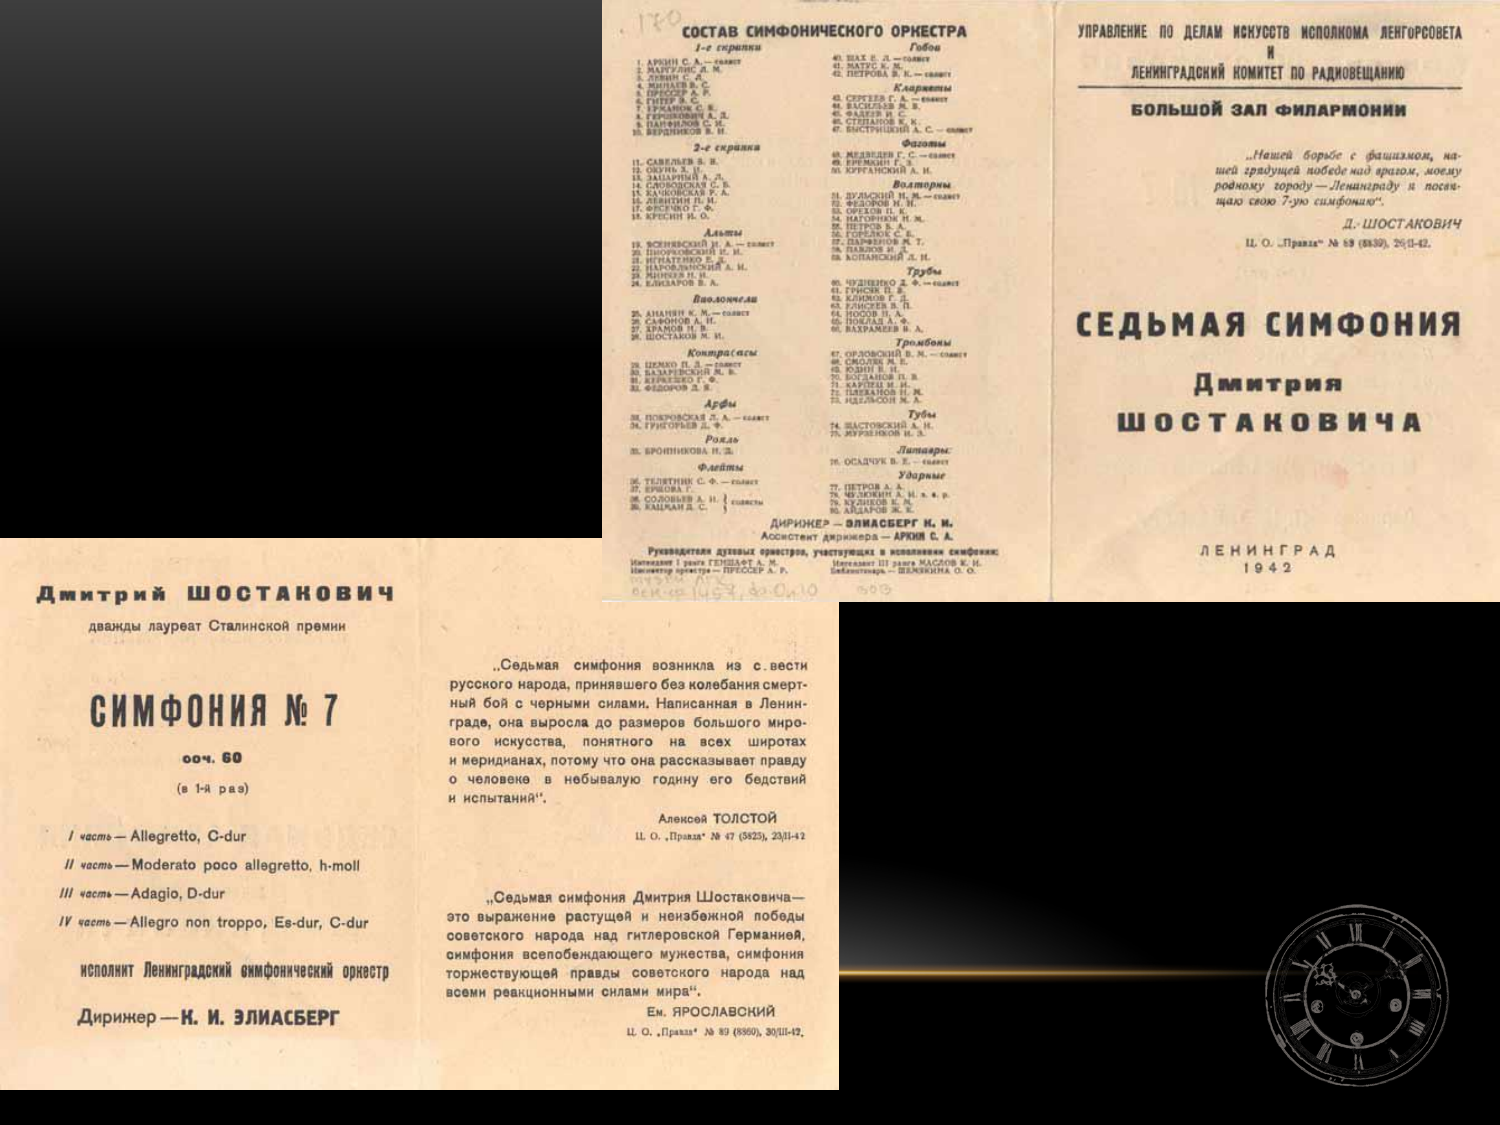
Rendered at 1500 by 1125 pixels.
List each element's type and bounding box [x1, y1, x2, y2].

list [0, 538, 839, 1091]
picture [0, 0, 1500, 1125]
